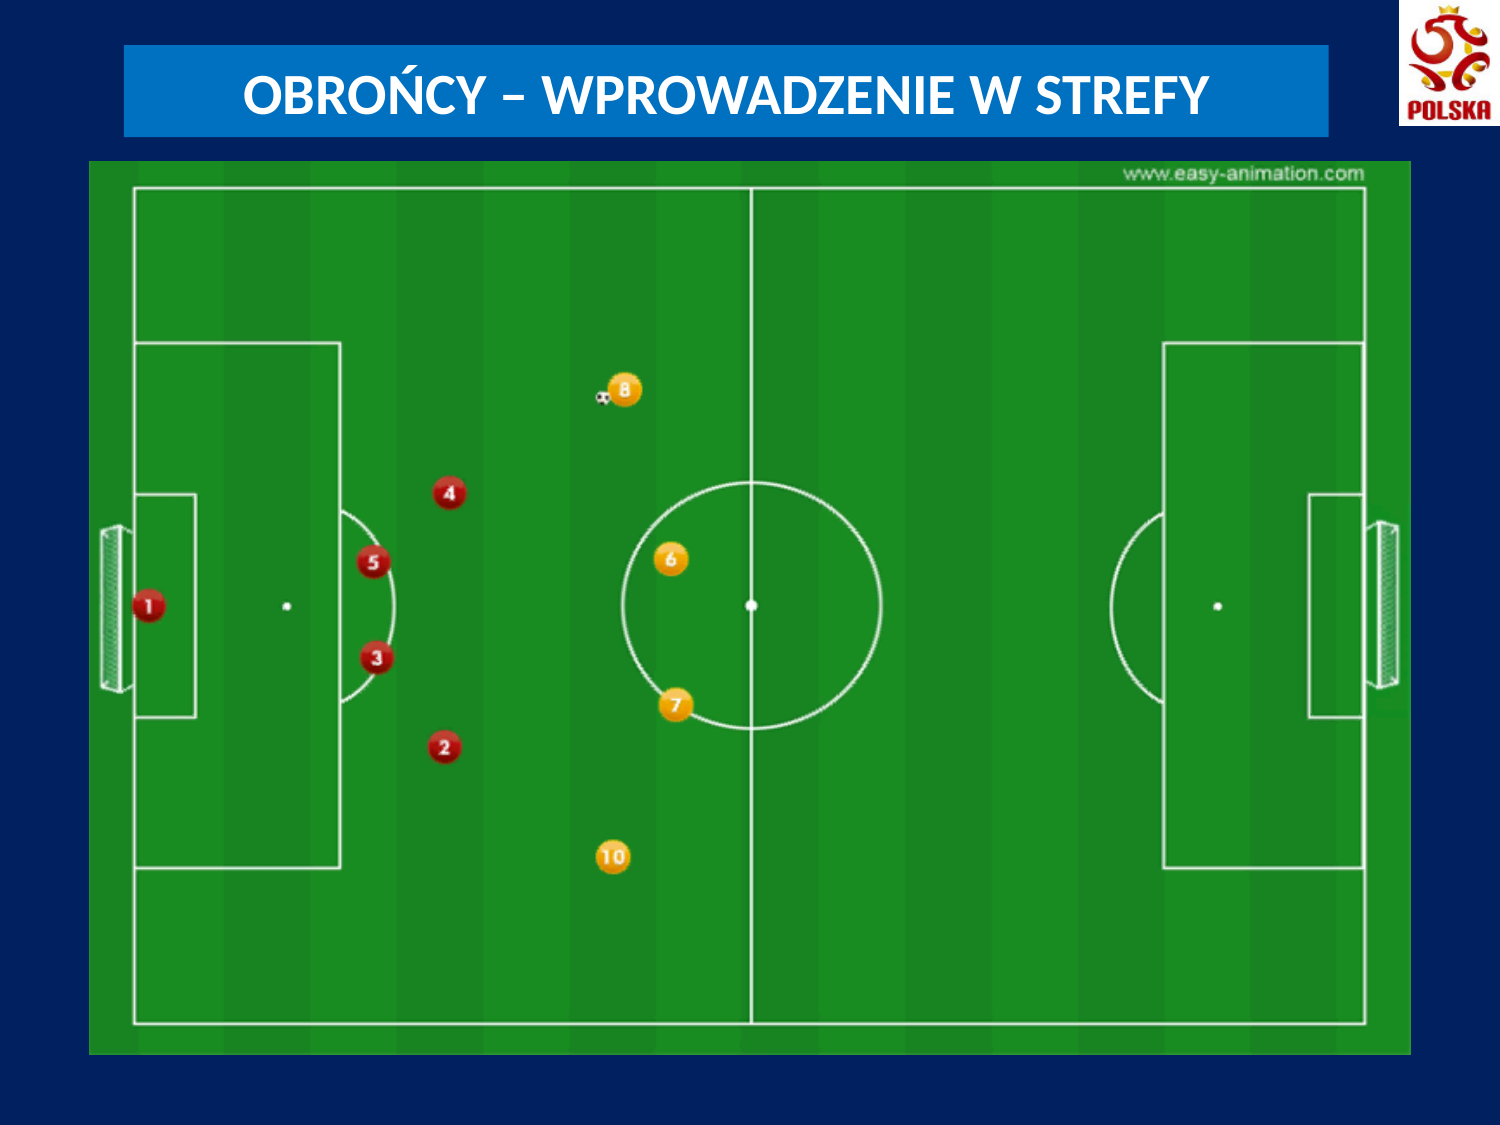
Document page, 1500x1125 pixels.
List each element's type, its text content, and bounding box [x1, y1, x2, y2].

picture [1399, 0, 1500, 126]
title OBROŃCY – WPROWADZENIE W STREFY [123, 45, 1329, 138]
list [88, 160, 1412, 1056]
